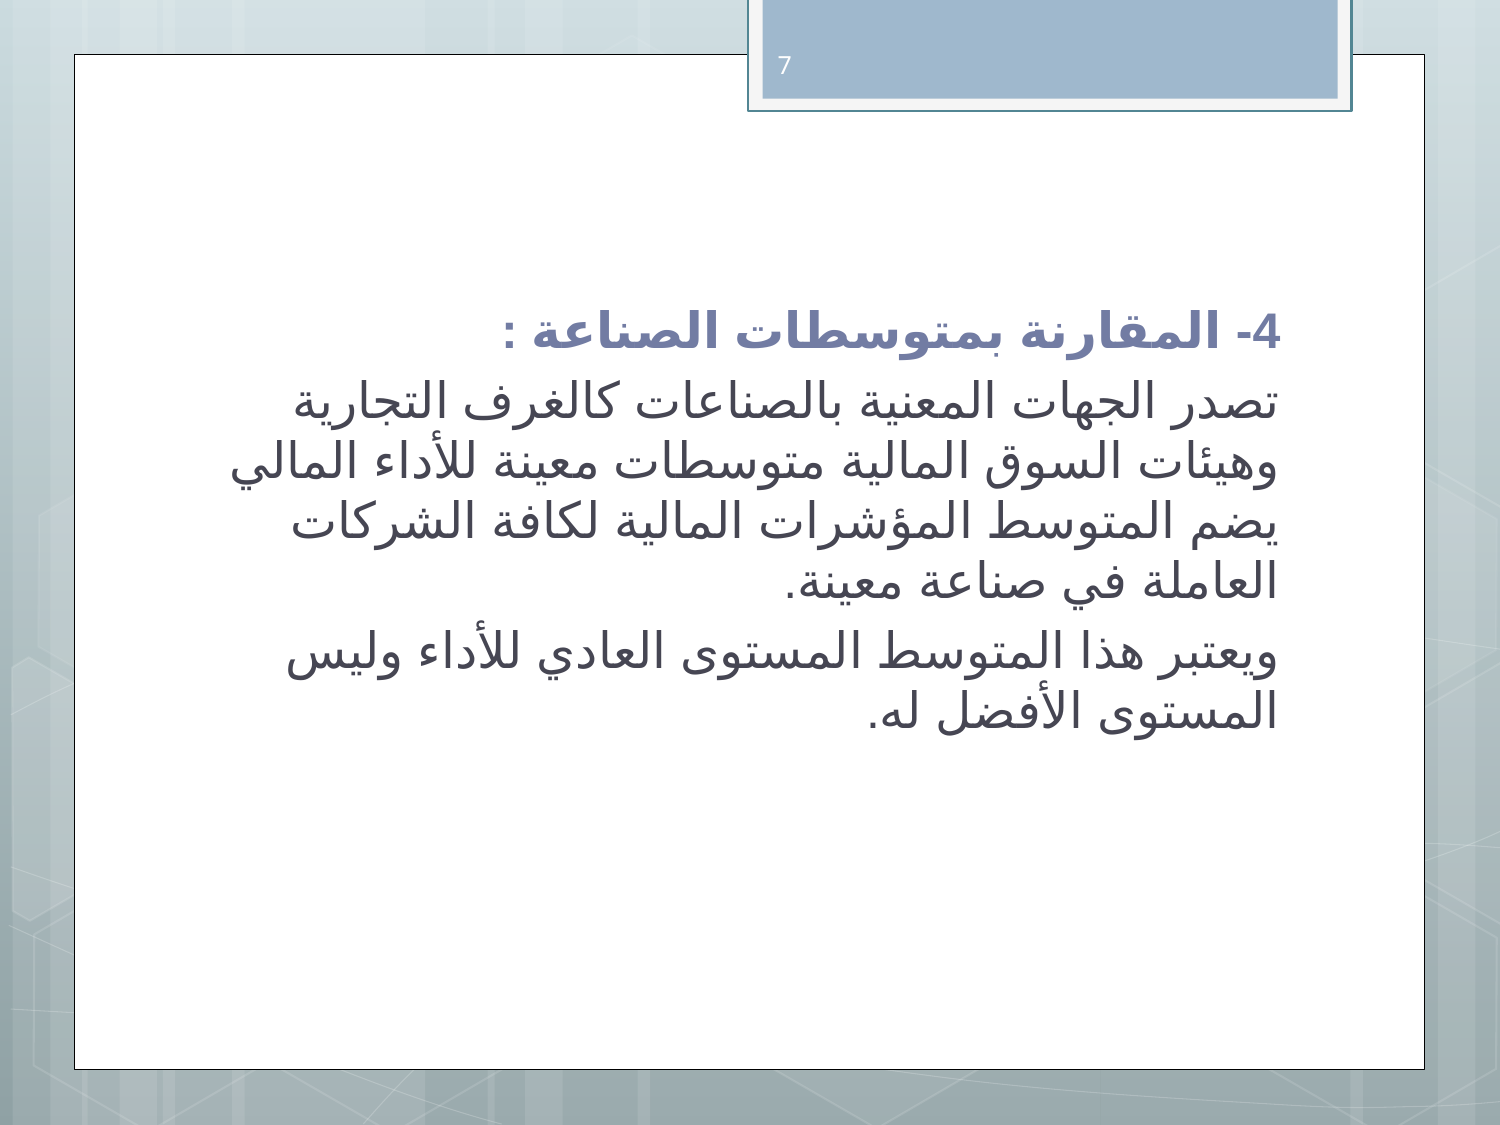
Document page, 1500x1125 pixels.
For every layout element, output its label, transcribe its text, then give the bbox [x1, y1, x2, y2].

slide_number 7 [762, 36, 982, 97]
list 4- المقارنة بمتوسطات الصناعة : تصدر الجهات المعنية بالصناعات كالغرف التجارية وهيئات السوق المالية متوسطات معينة للأداء المالي يضم المتوسط المؤشرات المالية لكافة الشركات العاملة في صناعة معينة. ويعتبر هذا المتوسط المستوى العادي للأداء وليس المستوى الأفضل له. [147, 290, 1307, 867]
